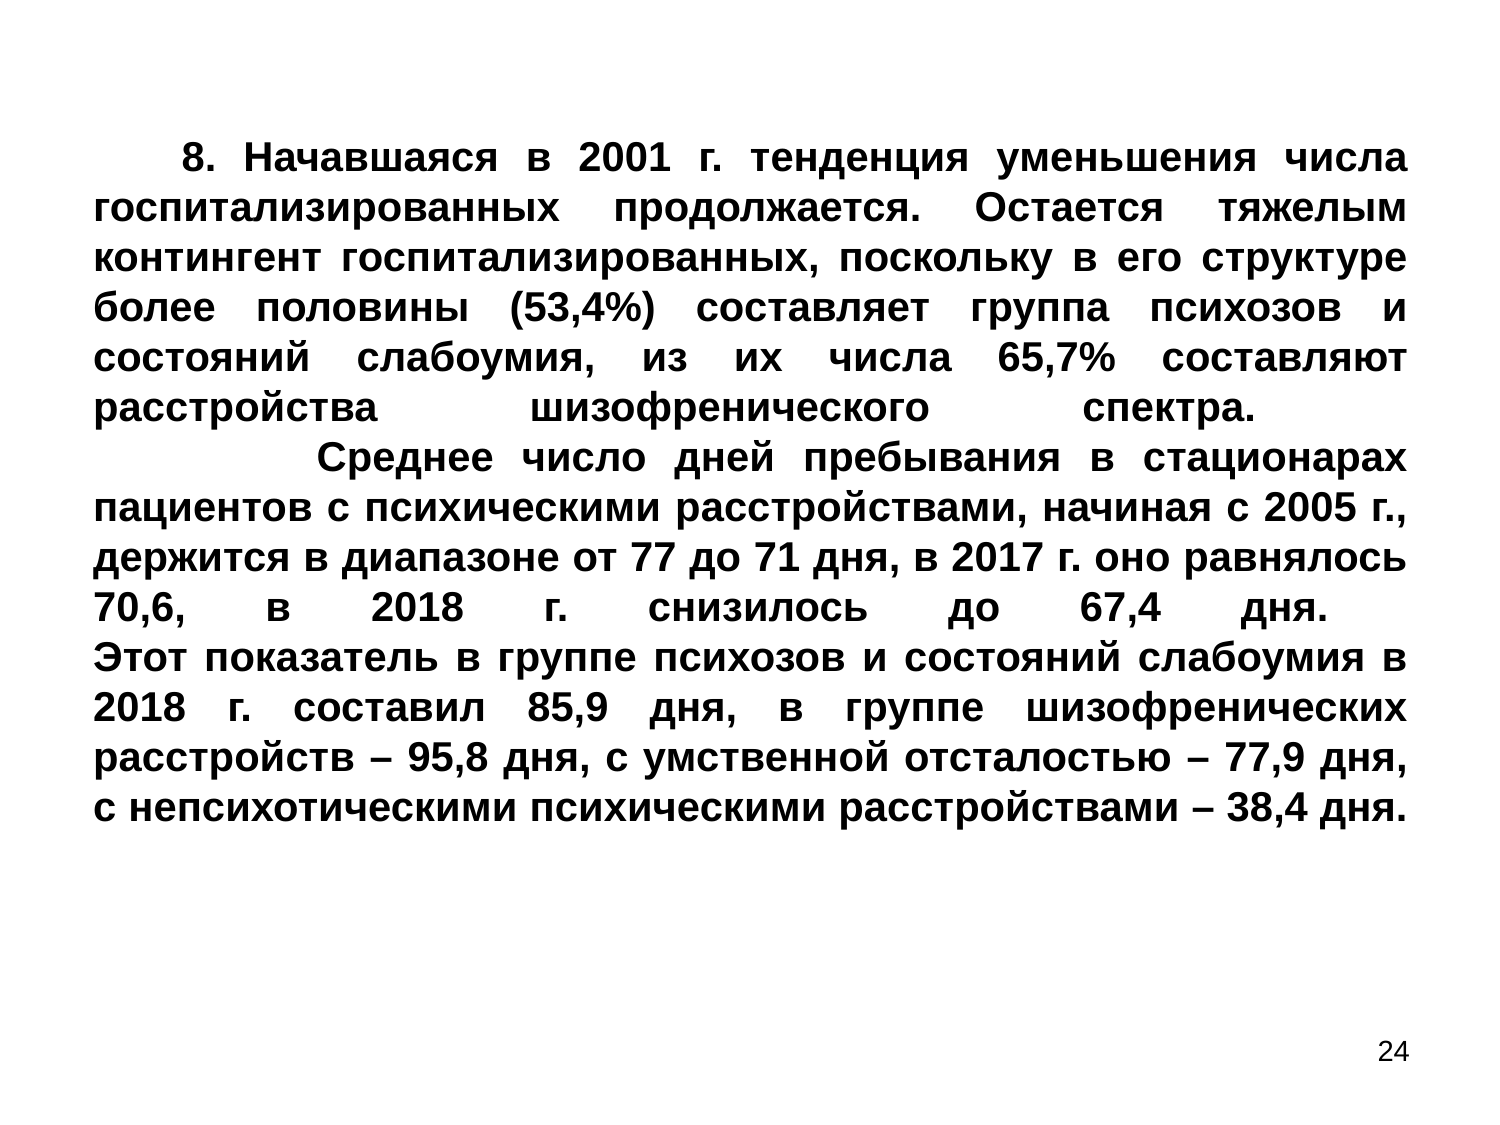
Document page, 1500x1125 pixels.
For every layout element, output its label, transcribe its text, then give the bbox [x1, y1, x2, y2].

slide_number 24 [1074, 1024, 1425, 1103]
title 8. Начавшаяся в 2001 г. тенденция уменьшения числа госпитализированных продолжается. Остается тяжелым контингент госпитализированных, поскольку в его структуре более половины (53,4%) составляет группа психозов и состояний слабоумия, из их числа 65,7% составляют расстройства шизофренического спектра. Среднее число дней пребывания в стационарах пациентов с психическими расстройствами, начиная с 2005 г., держится в диапазоне от 77 до 71 дня, в 2017 г. оно равнялось 70,6, в 2018 г. снизилось до 67,4 дня. Этот показатель в группе психозов и состояний слабоумия в 2018 г. составил 85,9 дня, в группе шизофренических расстройств – 95,8 дня, с умственной отсталостью – 77,9 дня, с непсихотическими психическими расстройствами – 38,4 дня. [77, 42, 1424, 918]
